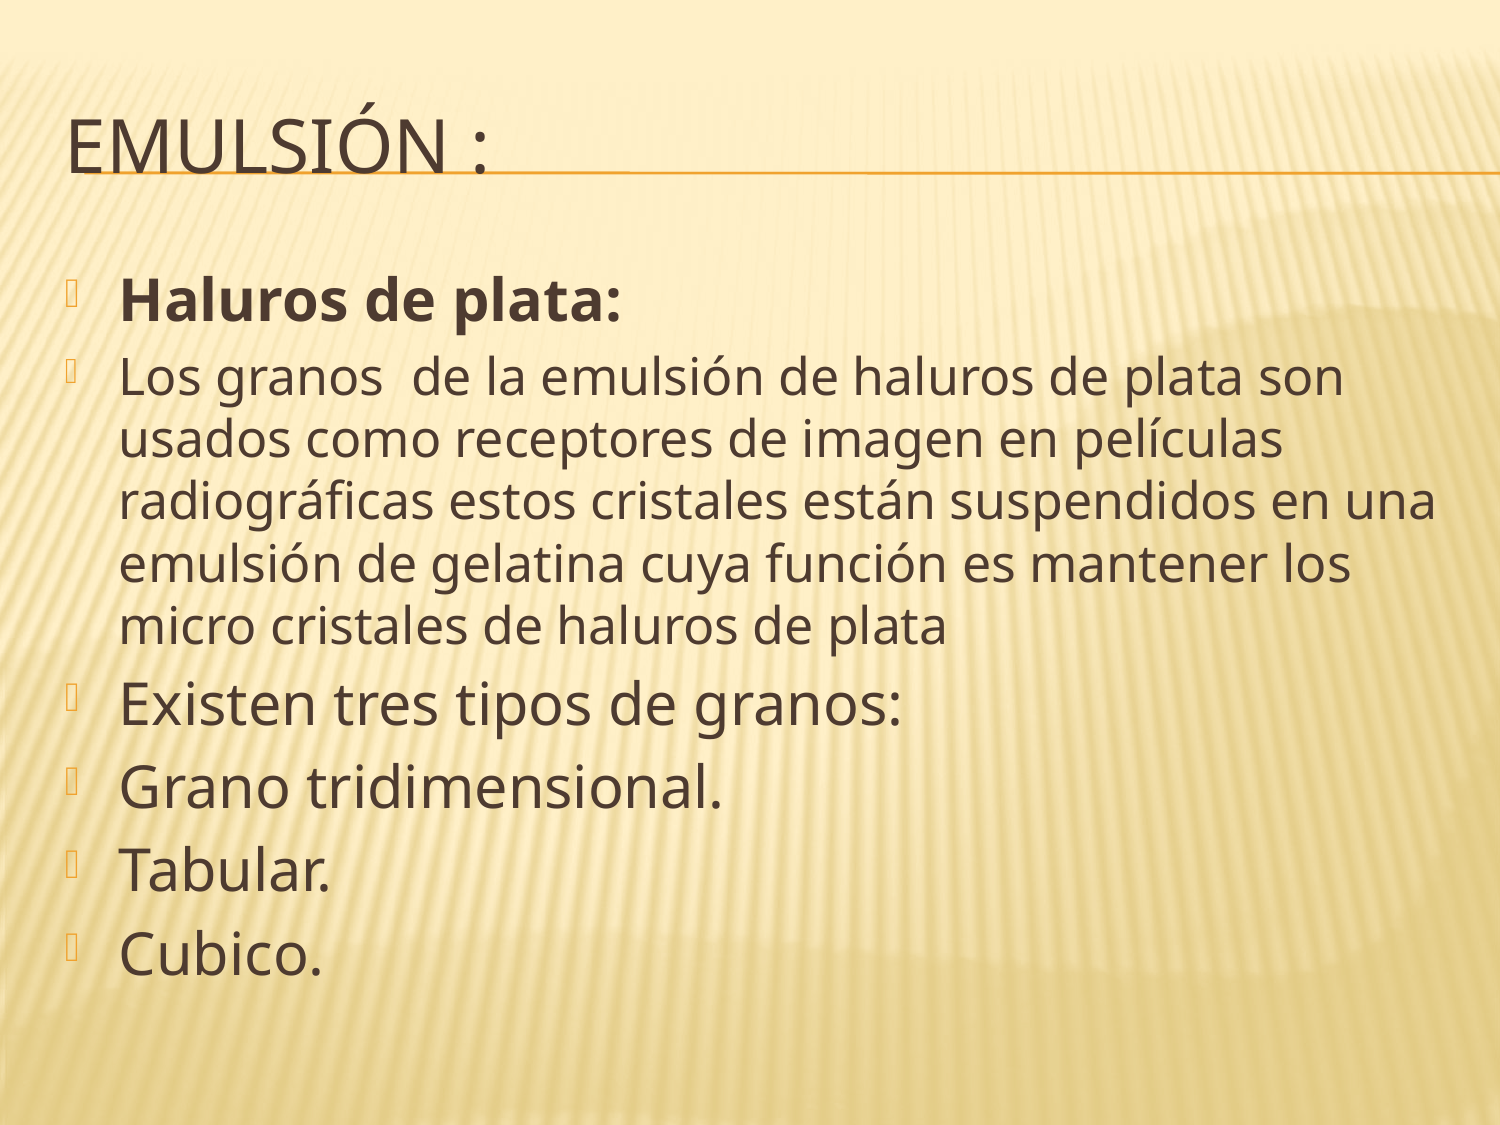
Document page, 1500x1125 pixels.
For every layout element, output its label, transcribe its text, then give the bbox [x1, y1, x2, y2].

list Haluros de plata: Los granos de la emulsión de haluros de plata son usados como receptores de imagen en películas radiográficas estos cristales están suspendidos en una emulsión de gelatina cuya función es mantener los micro cristales de haluros de plata Existen tres tipos de granos: Grano tridimensional. Tabular. Cubico. [50, 254, 1475, 998]
title Emulsión : [50, 75, 1475, 213]
